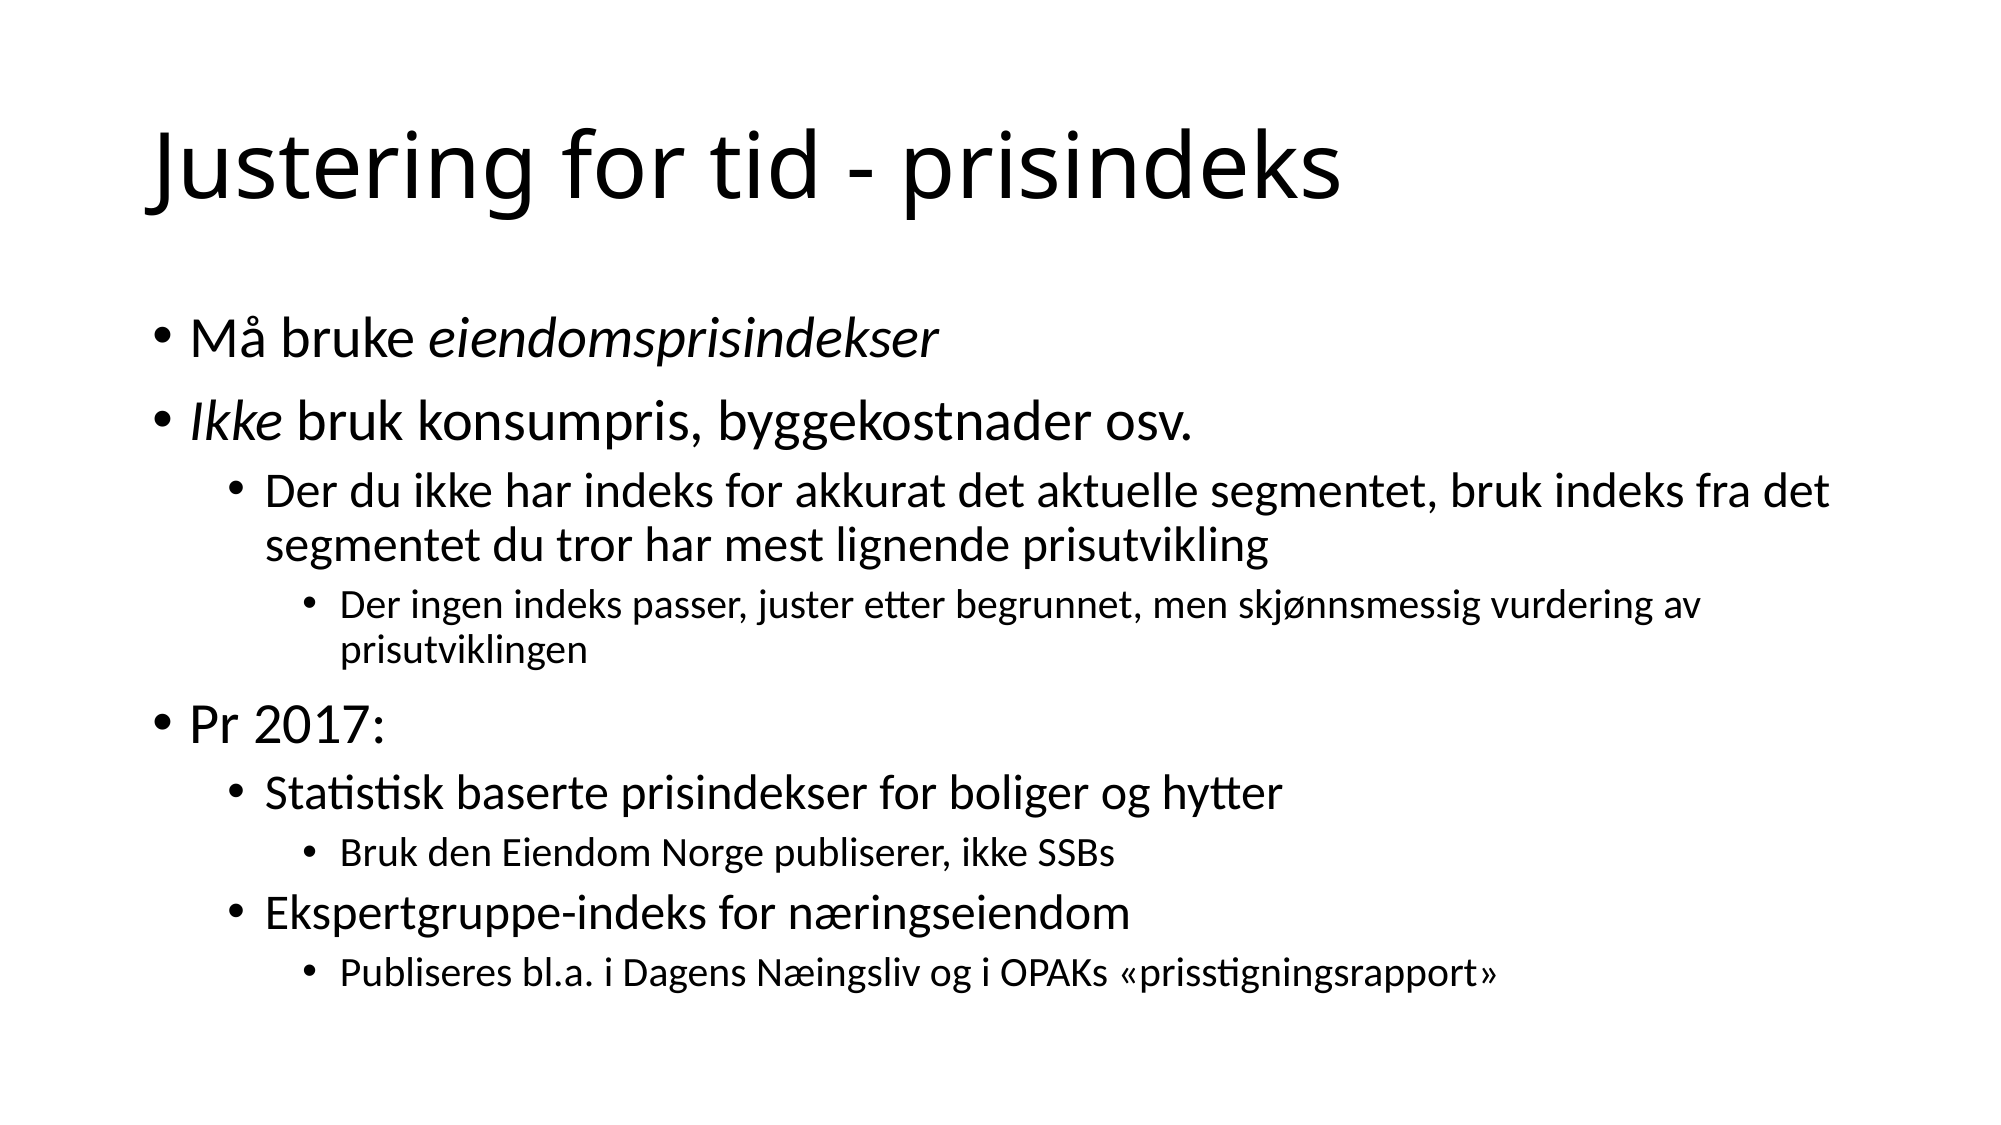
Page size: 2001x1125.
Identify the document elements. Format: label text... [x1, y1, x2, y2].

list Må bruke eiendomsprisindekser Ikke bruk konsumpris, byggekostnader osv. Der du ikke har indeks for akkurat det aktuelle segmentet, bruk indeks fra det segmentet du tror har mest lignende prisutvikling Der ingen indeks passer, juster etter begrunnet, men skjønnsmessig vurdering av prisutviklingen Pr 2017: Statistisk baserte prisindekser for boliger og hytter Bruk den Eiendom Norge publiserer, ikke SSBs Ekspertgruppe-indeks for næringseiendom Publiseres bl.a. i Dagens Næingsliv og i OPAKs «prisstigningsrapport» [137, 299, 1863, 1014]
title Justering for tid - prisindeks [137, 59, 1863, 278]
